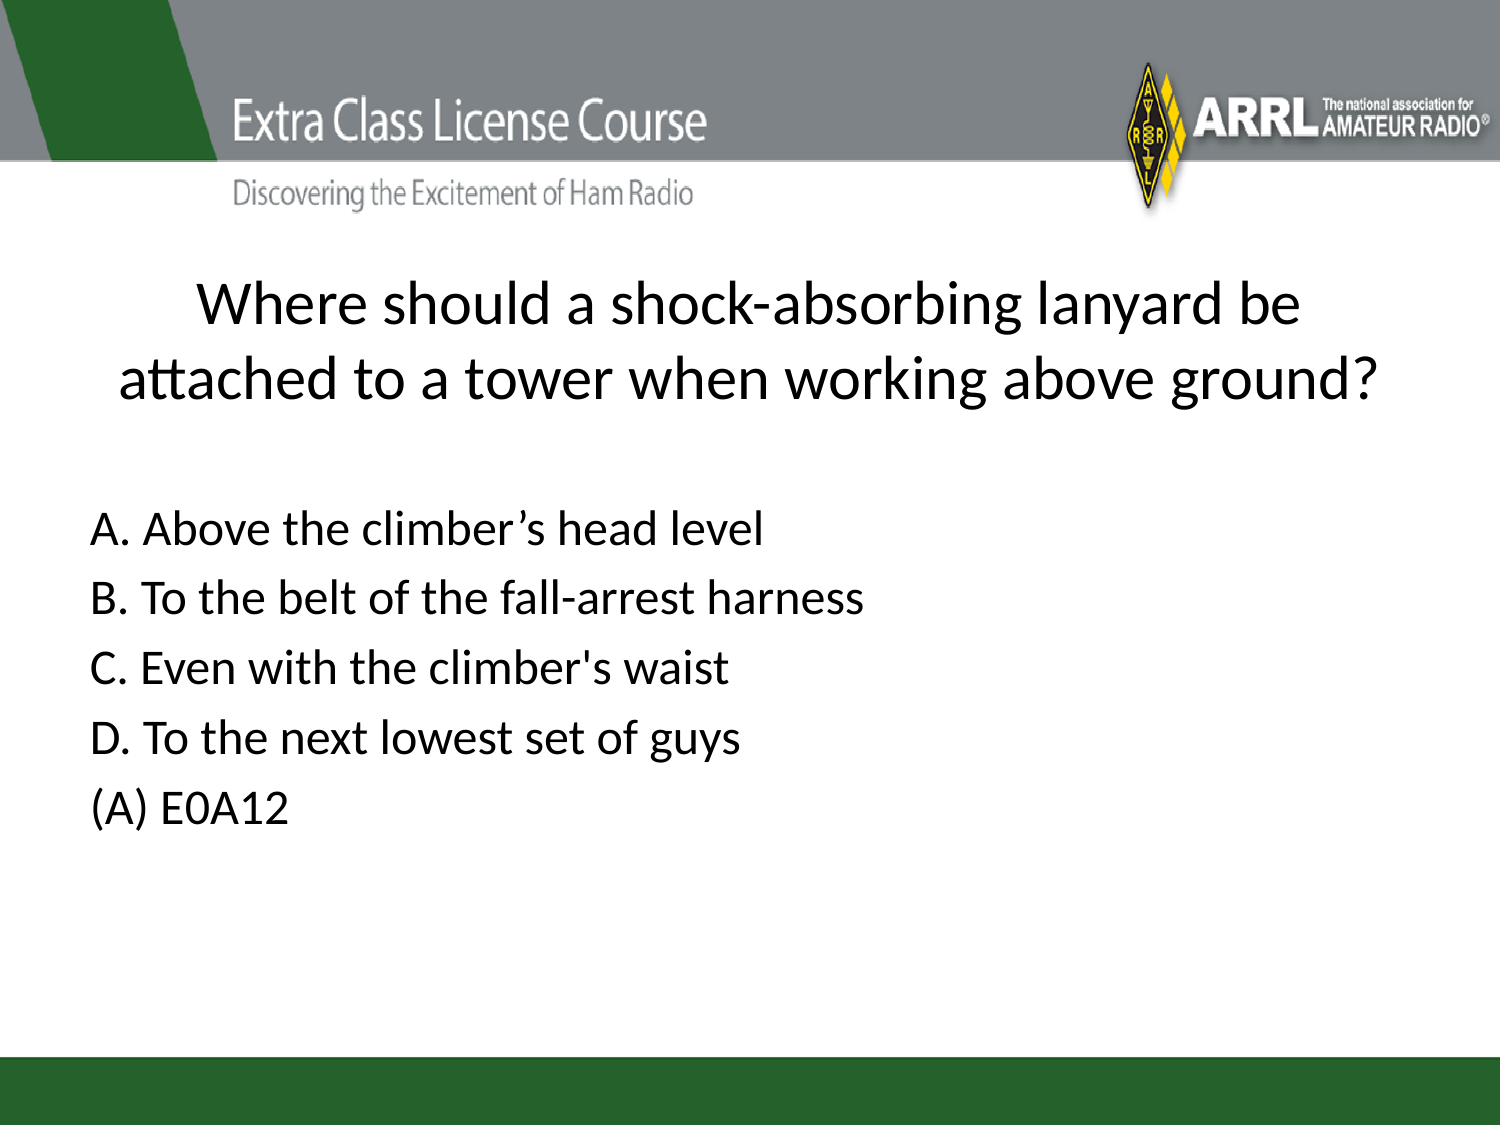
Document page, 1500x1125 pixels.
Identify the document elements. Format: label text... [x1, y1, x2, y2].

title Where should a shock-absorbing lanyard be attached to a tower when working above ground? [75, 254, 1425, 435]
list A. Above the climber’s head level B. To the belt of the fall-arrest harness C. Even with the climber's waist D. To the next lowest set of guys (A) E0A12 [75, 487, 1425, 1005]
picture [0, 0, 1500, 1125]
